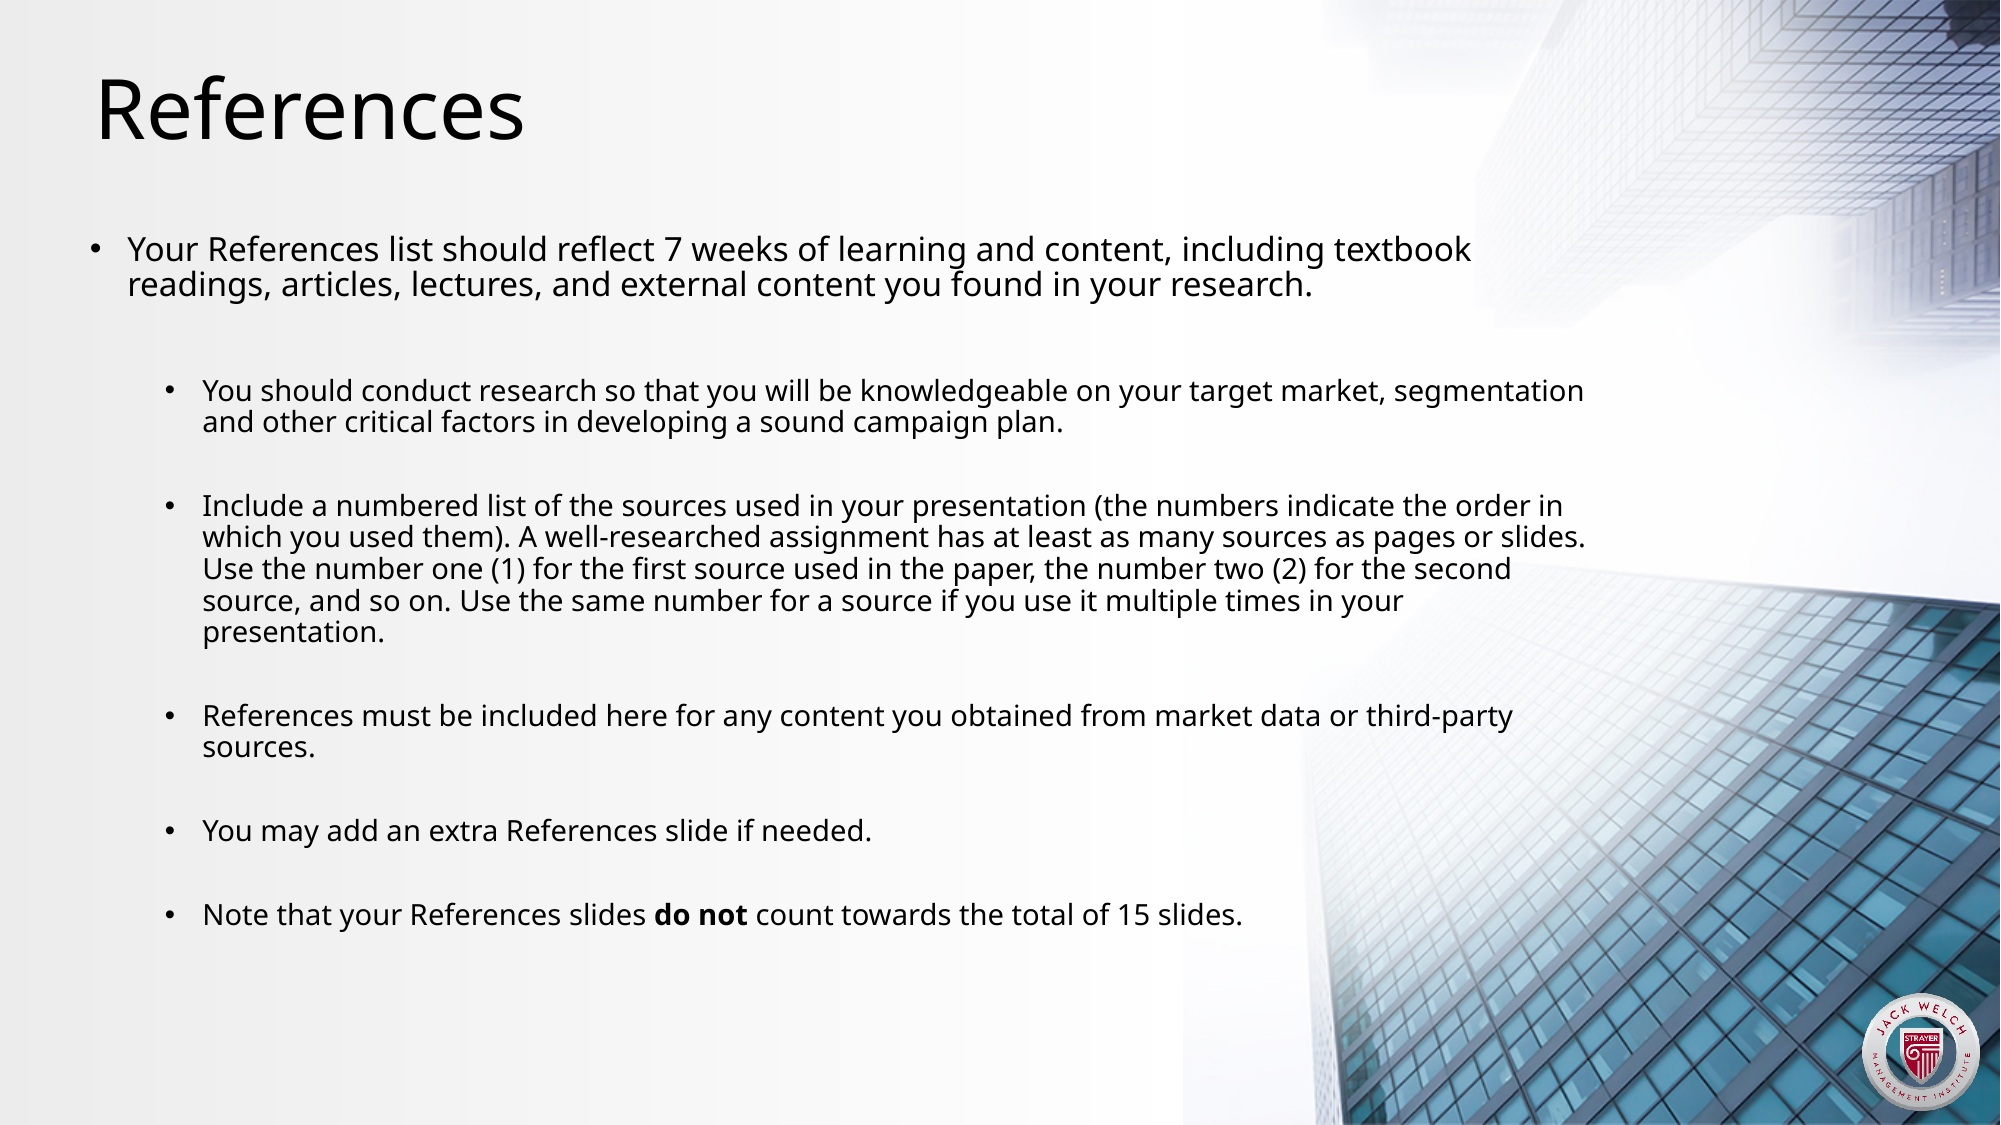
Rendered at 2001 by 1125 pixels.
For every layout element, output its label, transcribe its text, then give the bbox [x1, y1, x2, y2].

picture [1183, 0, 2000, 1125]
text_box References [79, 60, 1580, 203]
text_box Your References list should reflect 7 weeks of learning and content, including textbook readings, articles, lectures, and external content you found in your research. You should conduct research so that you will be knowledgeable on your target market, segmentation and other critical factors in developing a sound campaign plan. Include a numbered list of the sources used in your presentation (the numbers indicate the order in which you used them). A well-researched assignment has at least as many sources as pages or slides. Use the number one (1) for the first source used in the paper, the number two (2) for the second source, and so on. Use the same number for a source if you use it multiple times in your presentation. References must be included here for any content you obtained from market data or third-party sources. You may add an extra References slide if needed. Note that your References slides do not count towards the total of 15 slides. [74, 224, 1607, 957]
